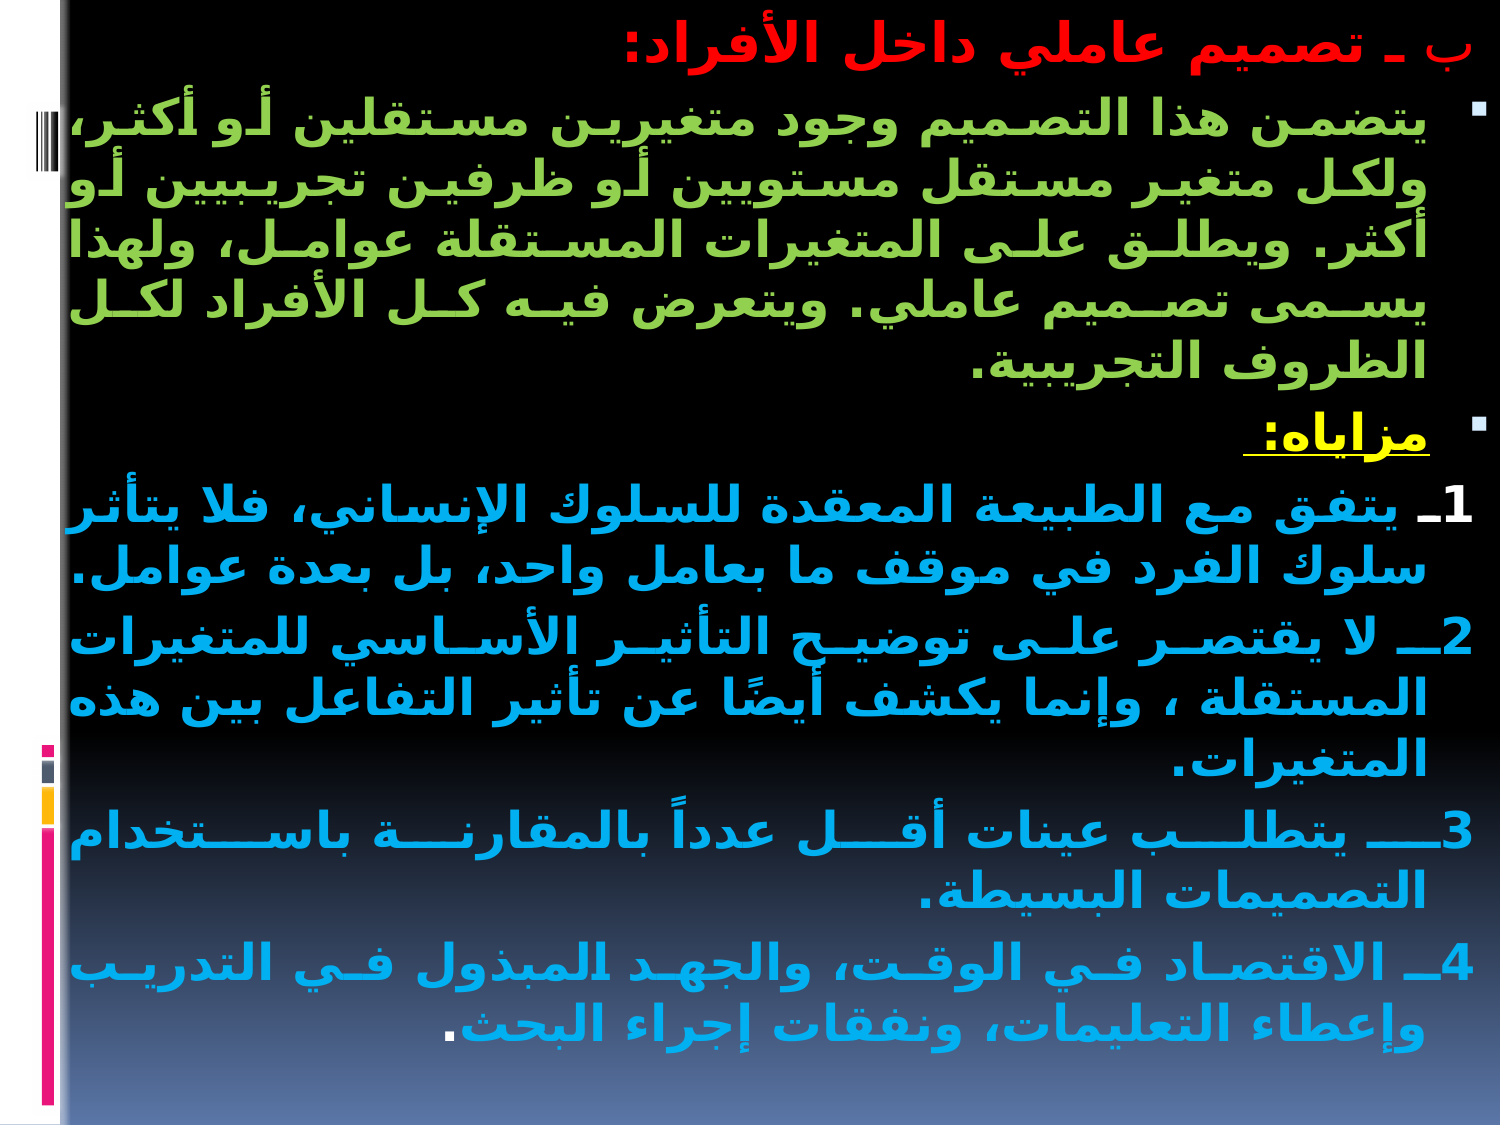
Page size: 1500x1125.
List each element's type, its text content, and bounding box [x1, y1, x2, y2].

list ب ـ تصميم عاملي داخل الأفراد: يتضمن هذا التصميم وجود متغيرين مستقلين أو أكثر، ولكل متغير مستقل مستويين أو ظرفين تجريبيين أو أكثر. ويطلق على المتغيرات المستقلة عوامل، ولهذا يسمى تصميم عاملي. ويتعرض فيه كل الأفراد لكل الظروف التجريبية. مزاياه: 1ـ يتفق مع الطبيعة المعقدة للسلوك الإنساني، فلا يتأثر سلوك الفرد في موقف ما بعامل واحد، بل بعدة عوامل. 2ـ لا يقتصر على توضيح التأثير الأساسي للمتغيرات المستقلة ، وإنما يكشف أيضًا عن تأثير التفاعل بين هذه المتغيرات. 3ـ يتطلب عينات أقل عدداً بالمقارنة باستخدام التصميمات البسيطة. 4ـ الاقتصاد في الوقت، والجهد المبذول في التدريب وإعطاء التعليمات، ونفقات إجراء البحث. [53, 0, 1500, 1094]
